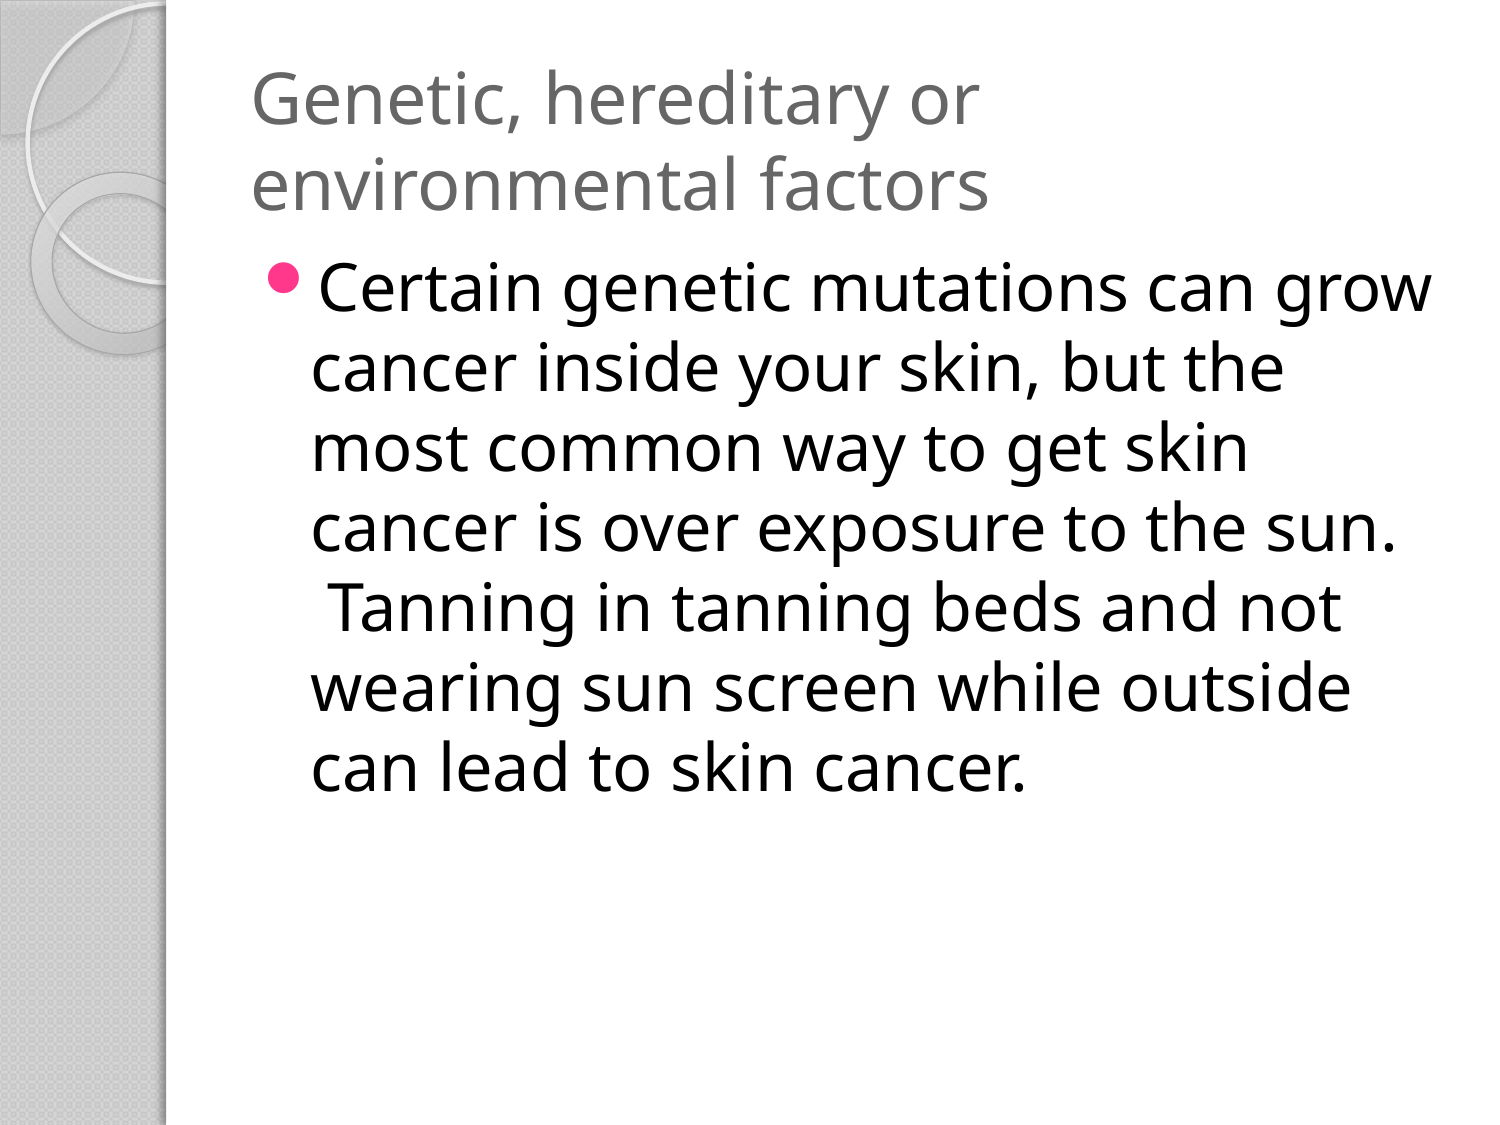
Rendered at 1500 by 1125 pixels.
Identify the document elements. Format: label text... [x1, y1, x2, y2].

title Genetic, hereditary or environmental factors [235, 45, 1466, 233]
list Certain genetic mutations can grow cancer inside your skin, but the most common way to get skin cancer is over exposure to the sun. Tanning in tanning beds and not wearing sun screen while outside can lead to skin cancer. [235, 237, 1466, 1025]
